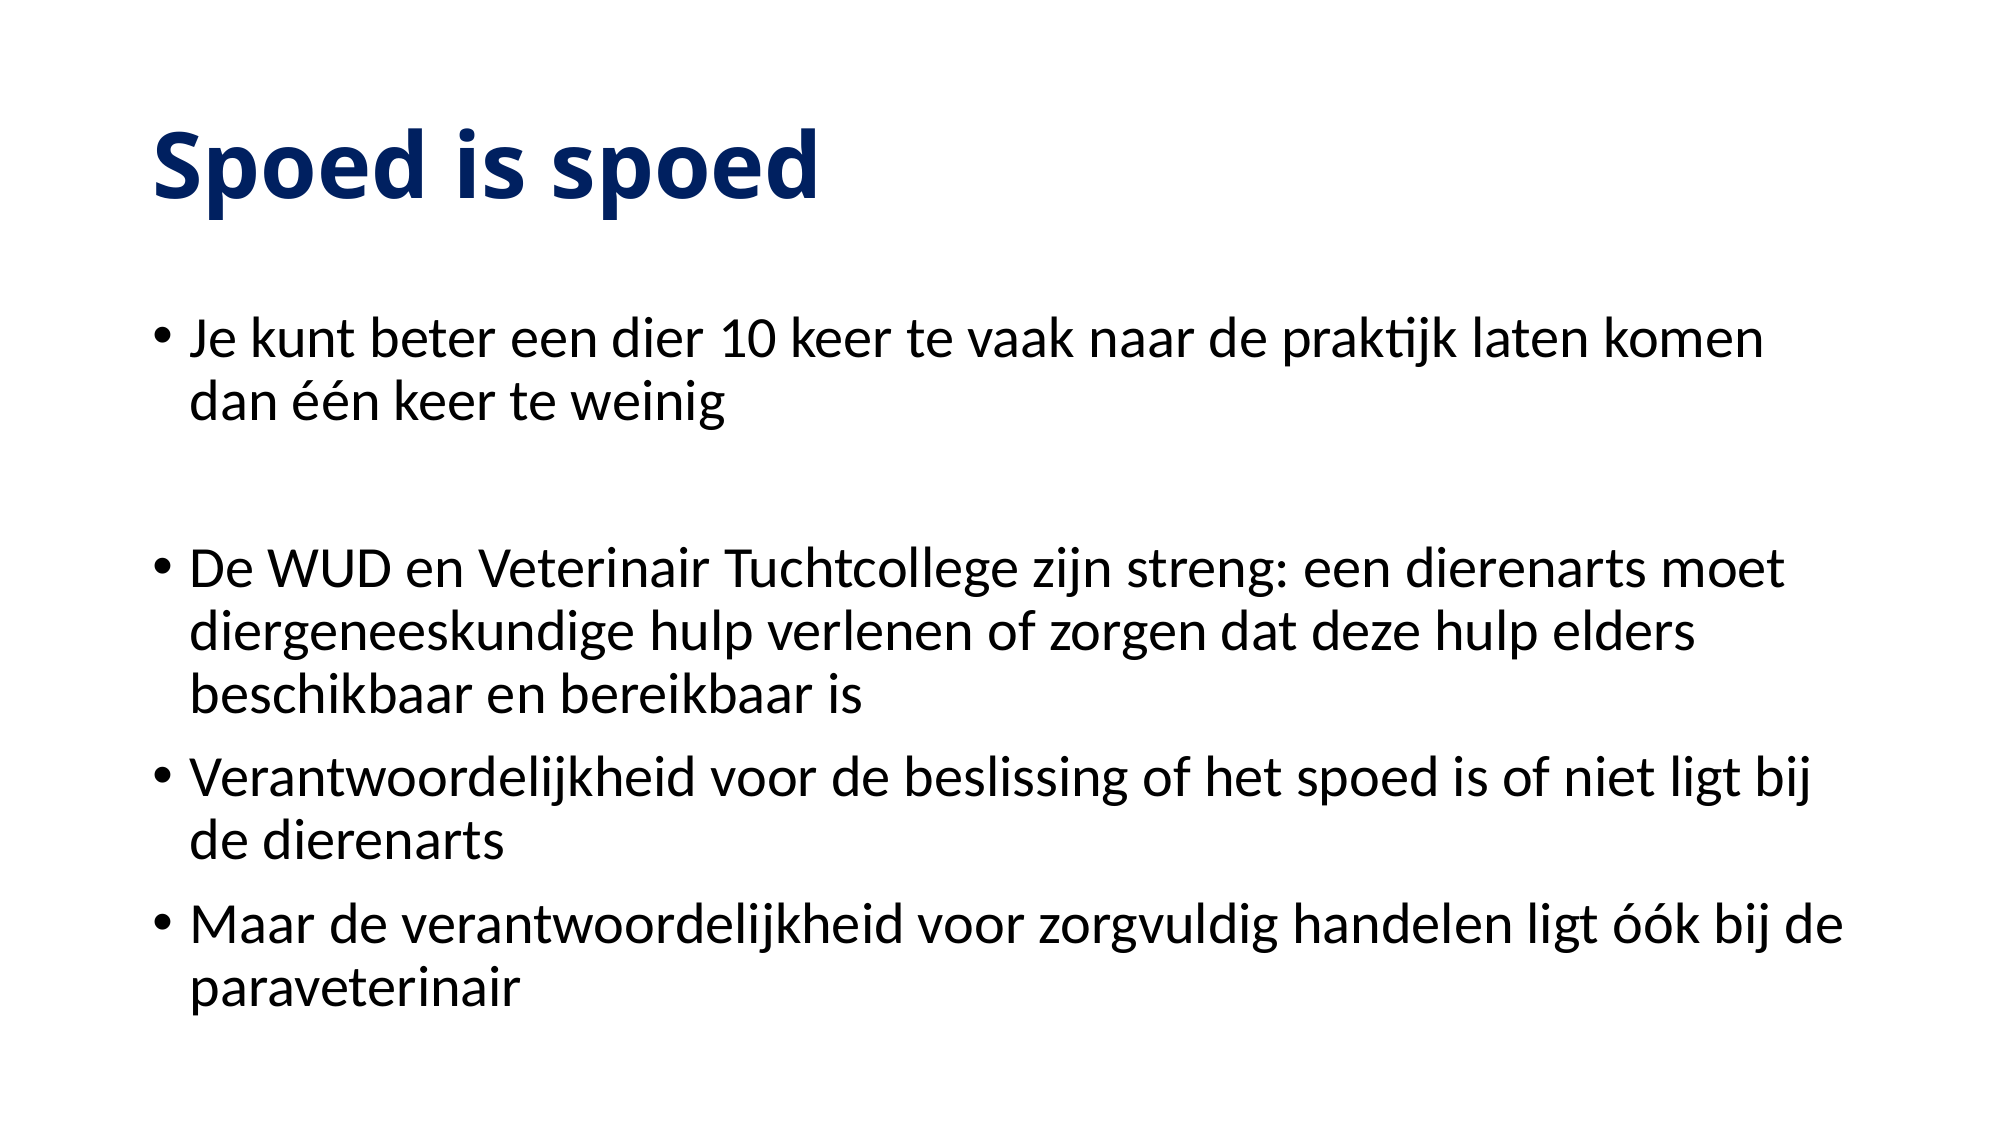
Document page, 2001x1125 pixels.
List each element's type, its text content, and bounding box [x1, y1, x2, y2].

list Je kunt beter een dier 10 keer te vaak naar de praktijk laten komen dan één keer te weinig De WUD en Veterinair Tuchtcollege zijn streng: een dierenarts moet diergeneeskundige hulp verlenen of zorgen dat deze hulp elders beschikbaar en bereikbaar is Verantwoordelijkheid voor de beslissing of het spoed is of niet ligt bij de dierenarts Maar de verantwoordelijkheid voor zorgvuldig handelen ligt óók bij de paraveterinair [137, 299, 1863, 1063]
title Spoed is spoed [137, 59, 1863, 278]
